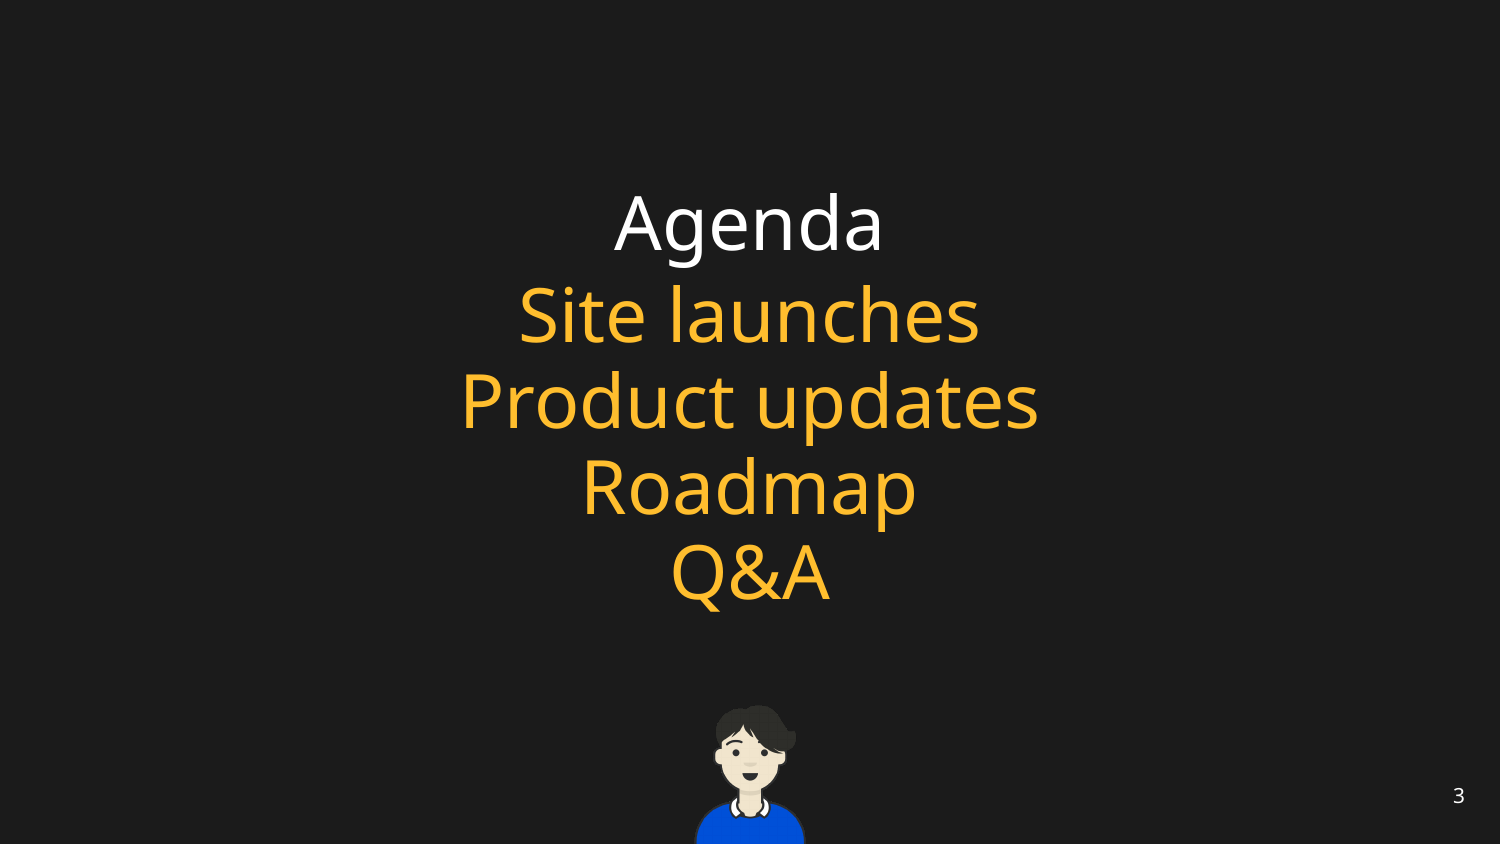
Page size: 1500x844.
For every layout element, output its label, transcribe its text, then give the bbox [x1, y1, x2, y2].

list Roadmap Q&A [109, 431, 1391, 532]
picture [694, 705, 806, 844]
list Site launches [109, 259, 1391, 345]
slide_number 3 [1389, 764, 1480, 830]
title Agenda [51, 160, 1449, 255]
list Product updates [109, 345, 1391, 431]
